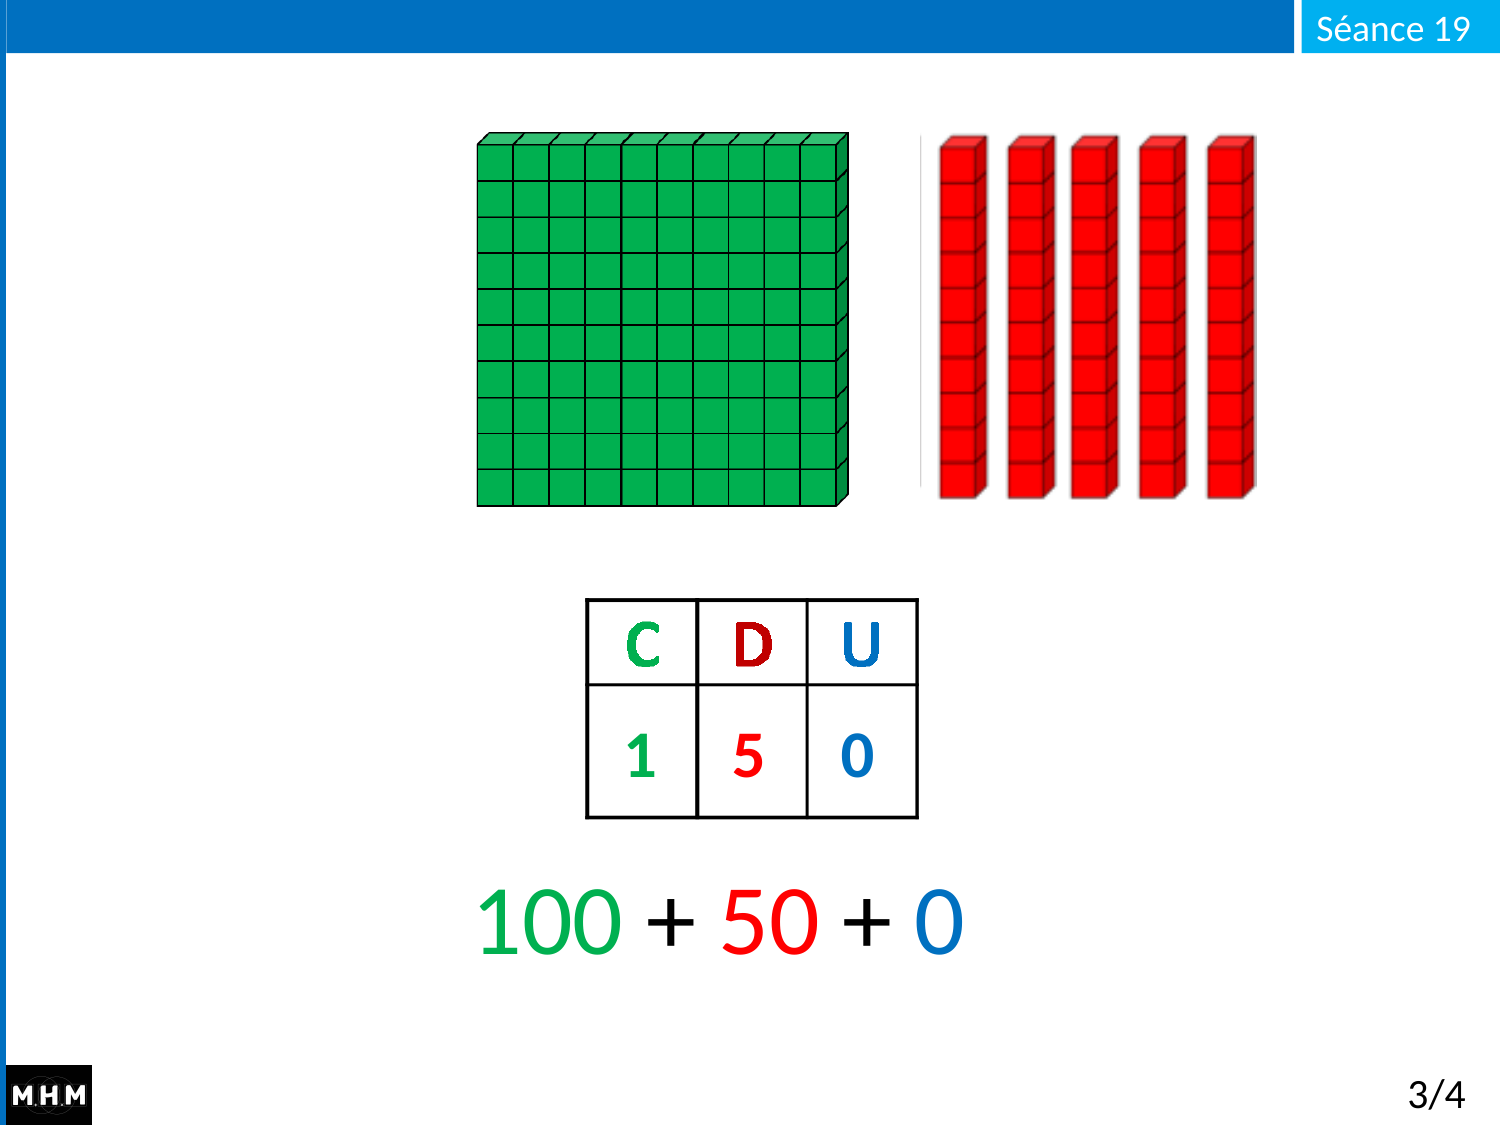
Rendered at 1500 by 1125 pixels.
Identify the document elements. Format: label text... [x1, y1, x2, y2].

picture [243, 122, 1257, 510]
text_box [199, 120, 921, 531]
list 3/4 [1373, 1064, 1500, 1125]
text_box 100 + 50 + 0 [335, 847, 1124, 982]
picture [578, 590, 922, 820]
picture [6, 1065, 92, 1125]
